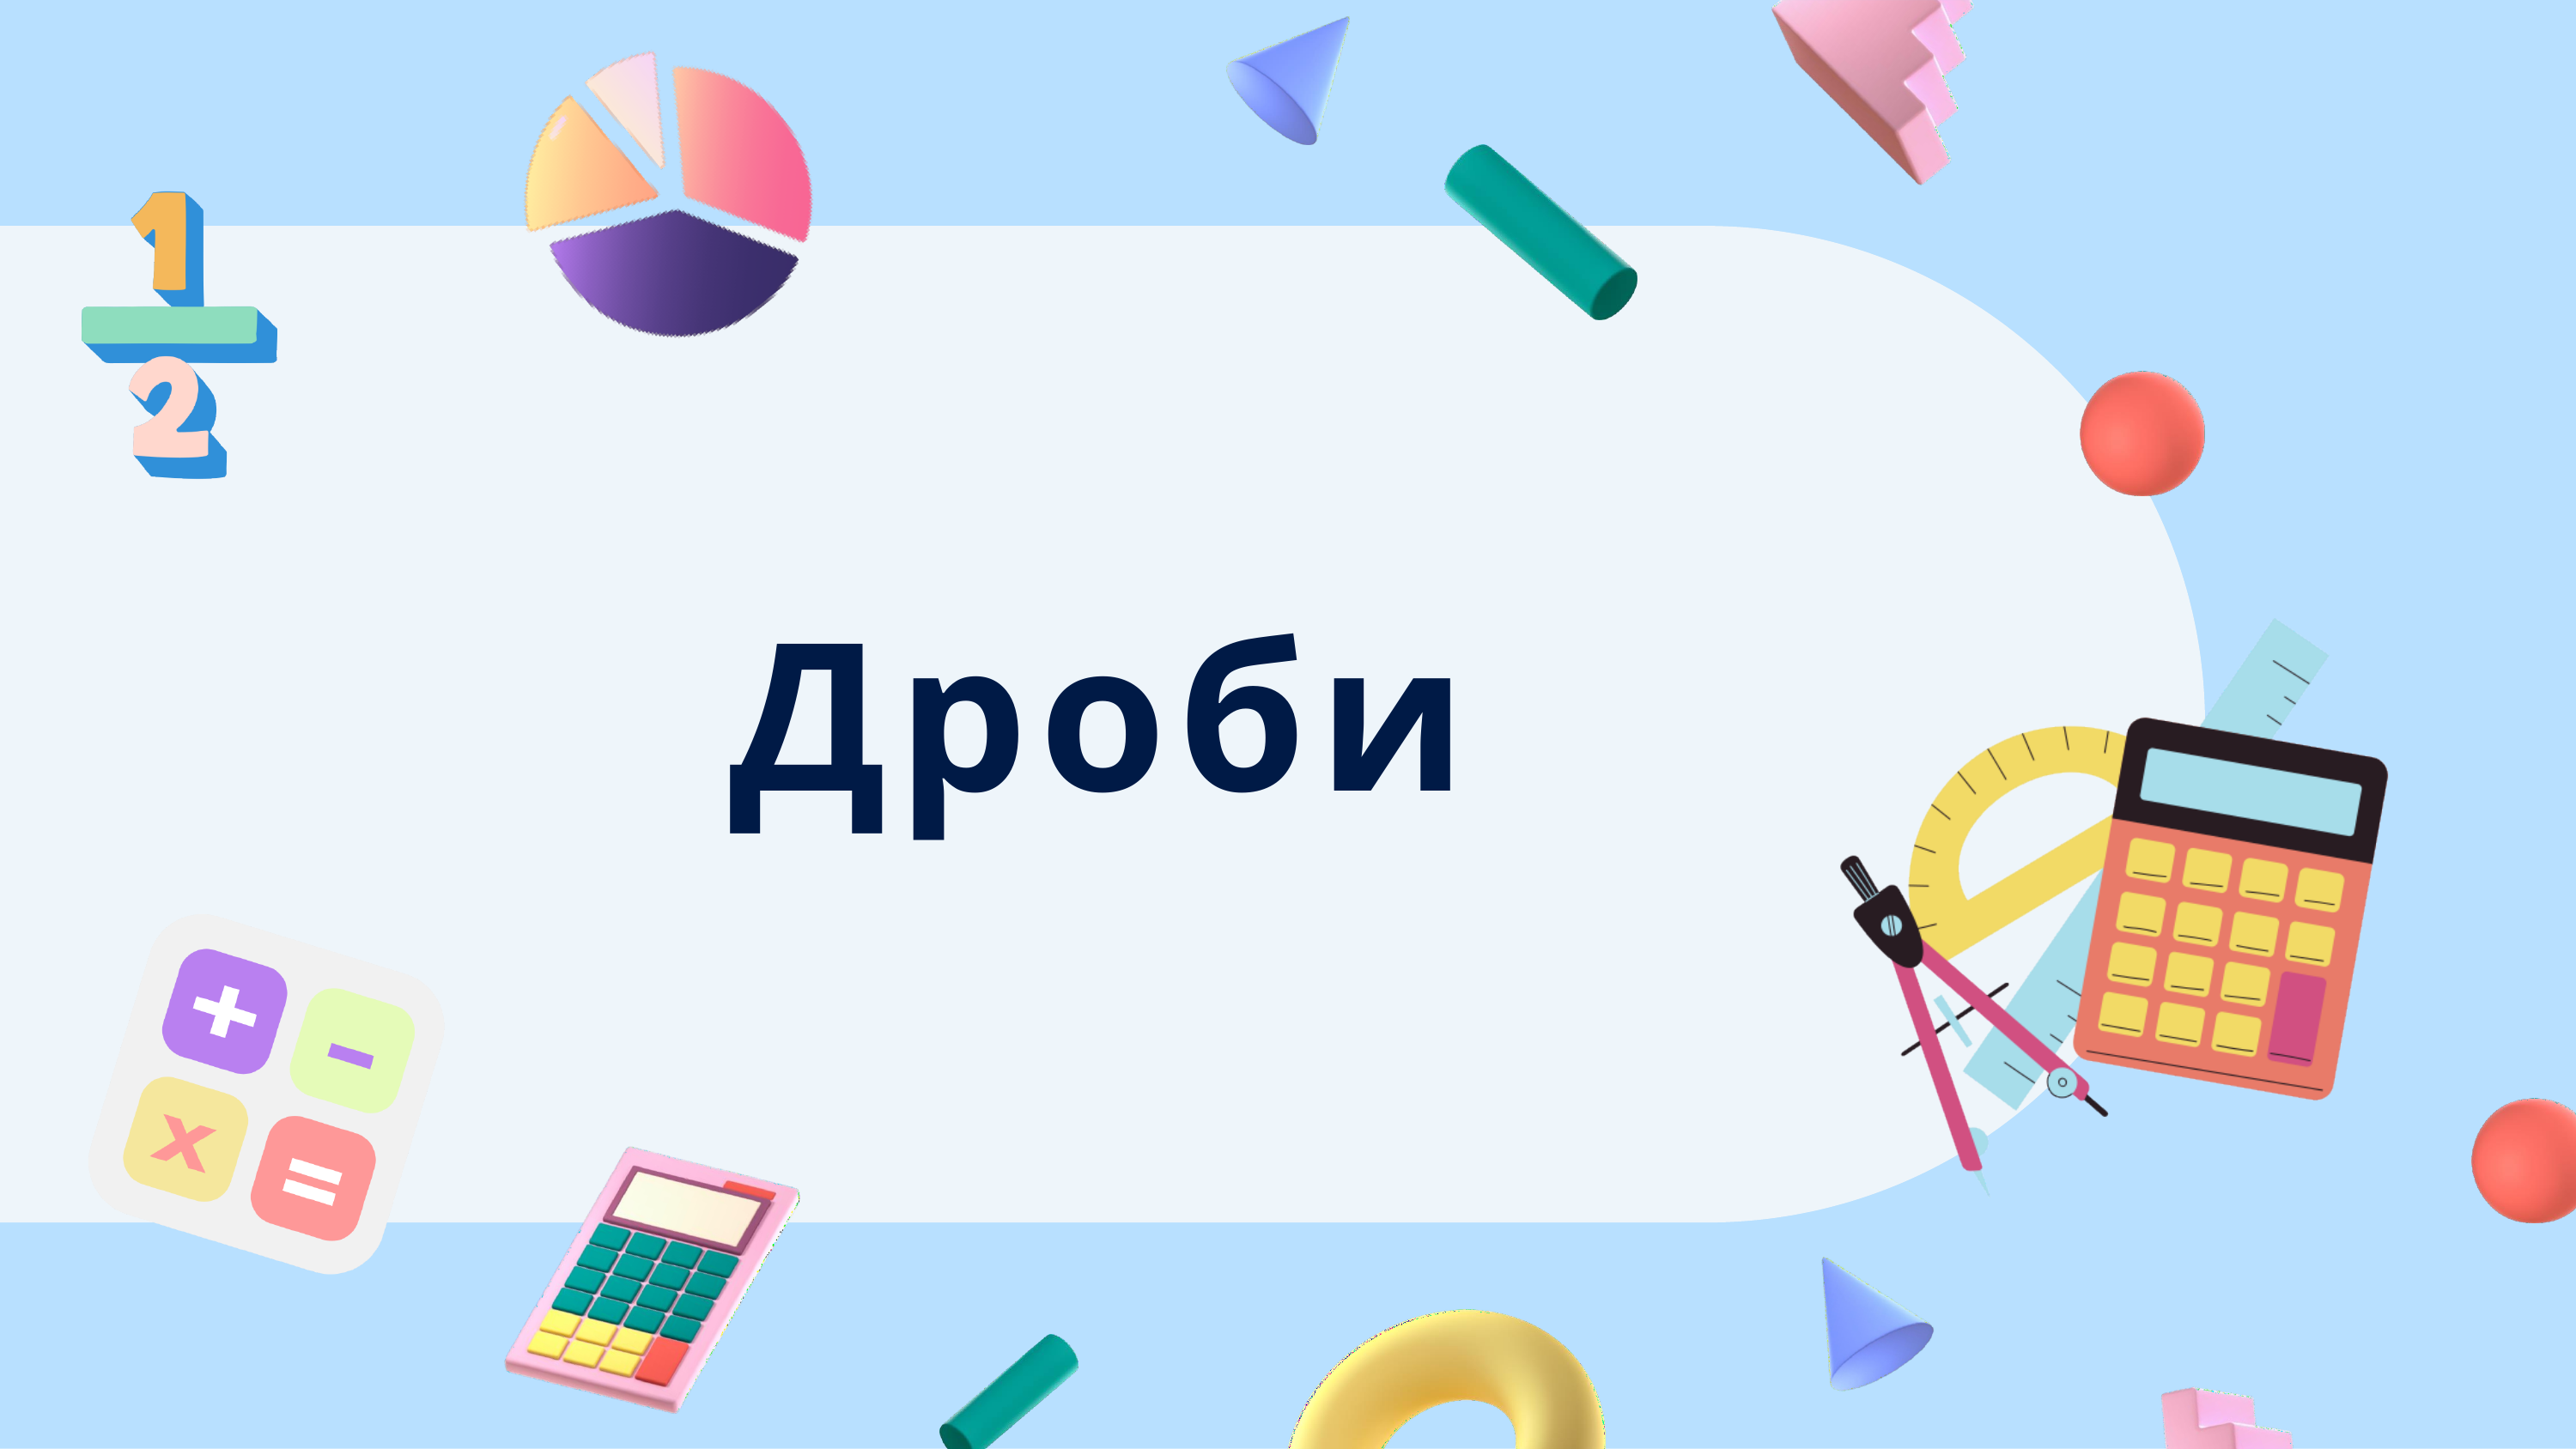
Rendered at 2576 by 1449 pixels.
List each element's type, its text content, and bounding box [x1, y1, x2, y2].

picture [2080, 371, 2205, 496]
picture [82, 191, 277, 481]
picture [2471, 1098, 2576, 1223]
title Дроби [727, 583, 1473, 833]
picture [472, 0, 866, 395]
picture [1786, 1256, 1945, 1412]
picture [939, 1334, 1078, 1449]
picture [82, 907, 451, 1281]
picture [1741, 0, 2075, 191]
picture [1284, 1309, 1606, 1449]
picture [2115, 1334, 2377, 1449]
picture [1840, 618, 2390, 1198]
picture [1444, 144, 1637, 320]
picture [501, 1111, 804, 1449]
picture [1226, 16, 1350, 145]
